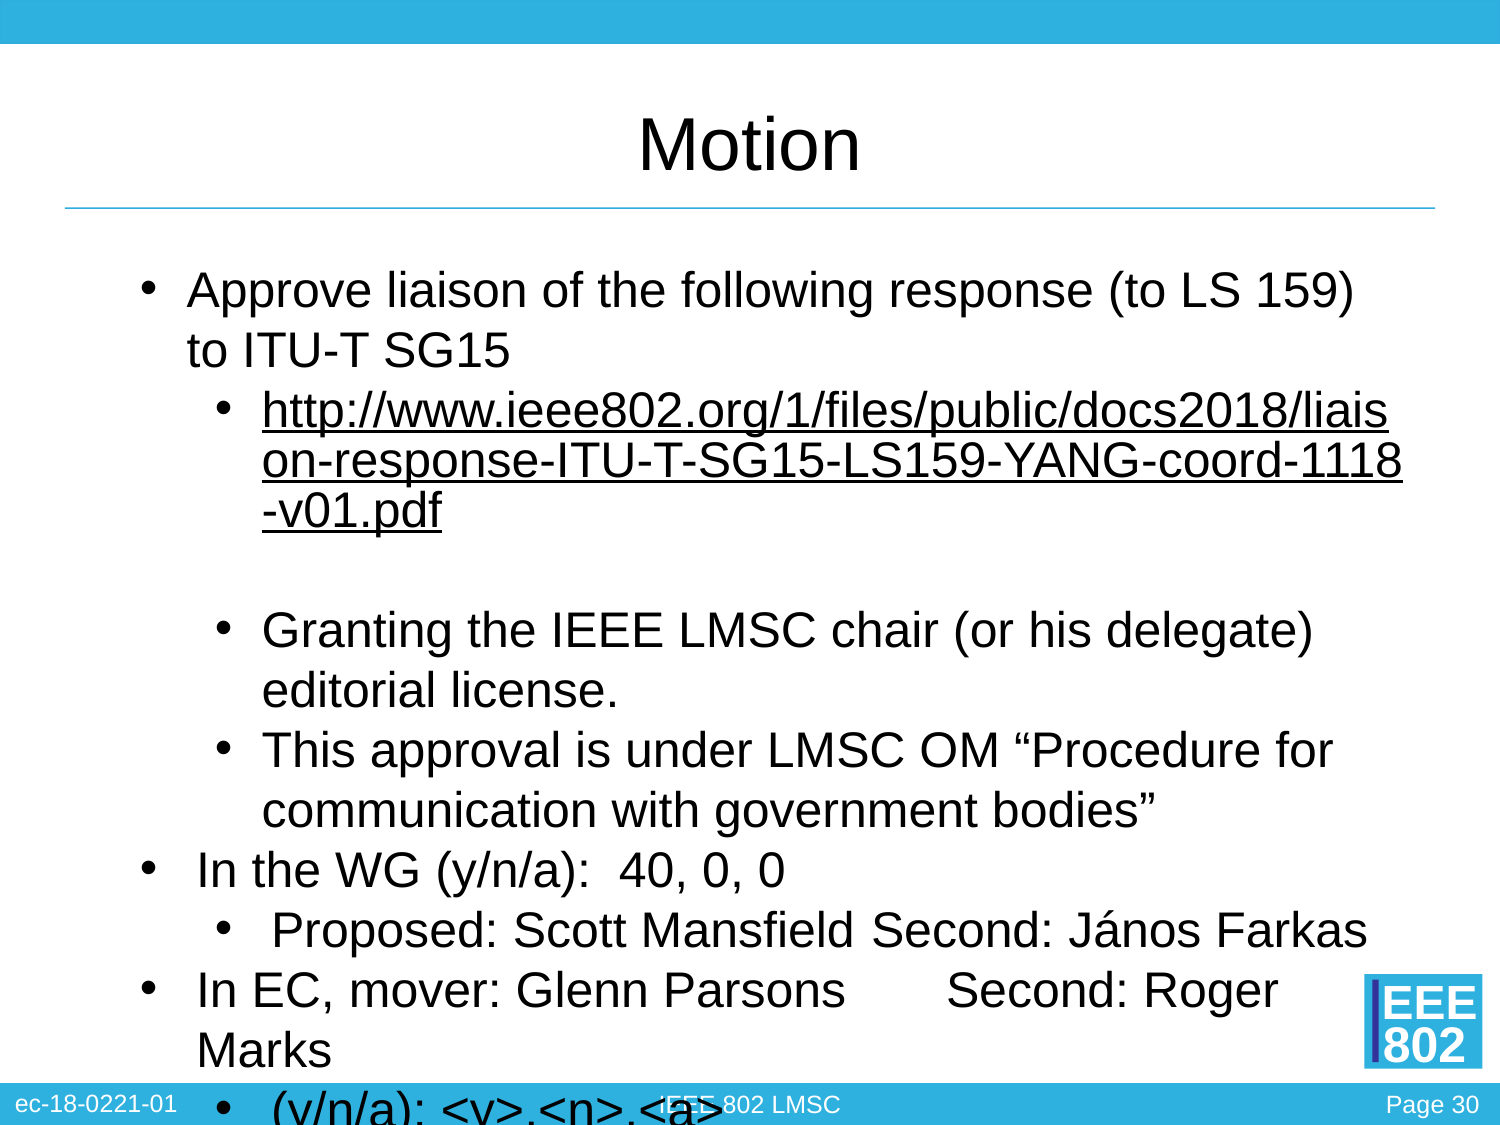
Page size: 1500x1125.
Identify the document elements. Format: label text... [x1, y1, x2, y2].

text_box Approve liaison of the following response (to LS 159) to ITU-T SG15 http://www.ieee802.org/1/files/public/docs2018/liaison-response-ITU-T-SG15-LS159-YANG-coord-1118-v01.pdf Granting the IEEE LMSC chair (or his delegate) editorial license. This approval is under LMSC OM “Procedure for communication with government bodies” In the WG (y/n/a): 40, 0, 0 Proposed: Scott Mansfield Second: János Farkas In EC, mover: Glenn Parsons Second: Roger Marks (y/n/a): <y>,<n>,<a> [125, 249, 1425, 1045]
title Motion [75, 75, 1425, 205]
